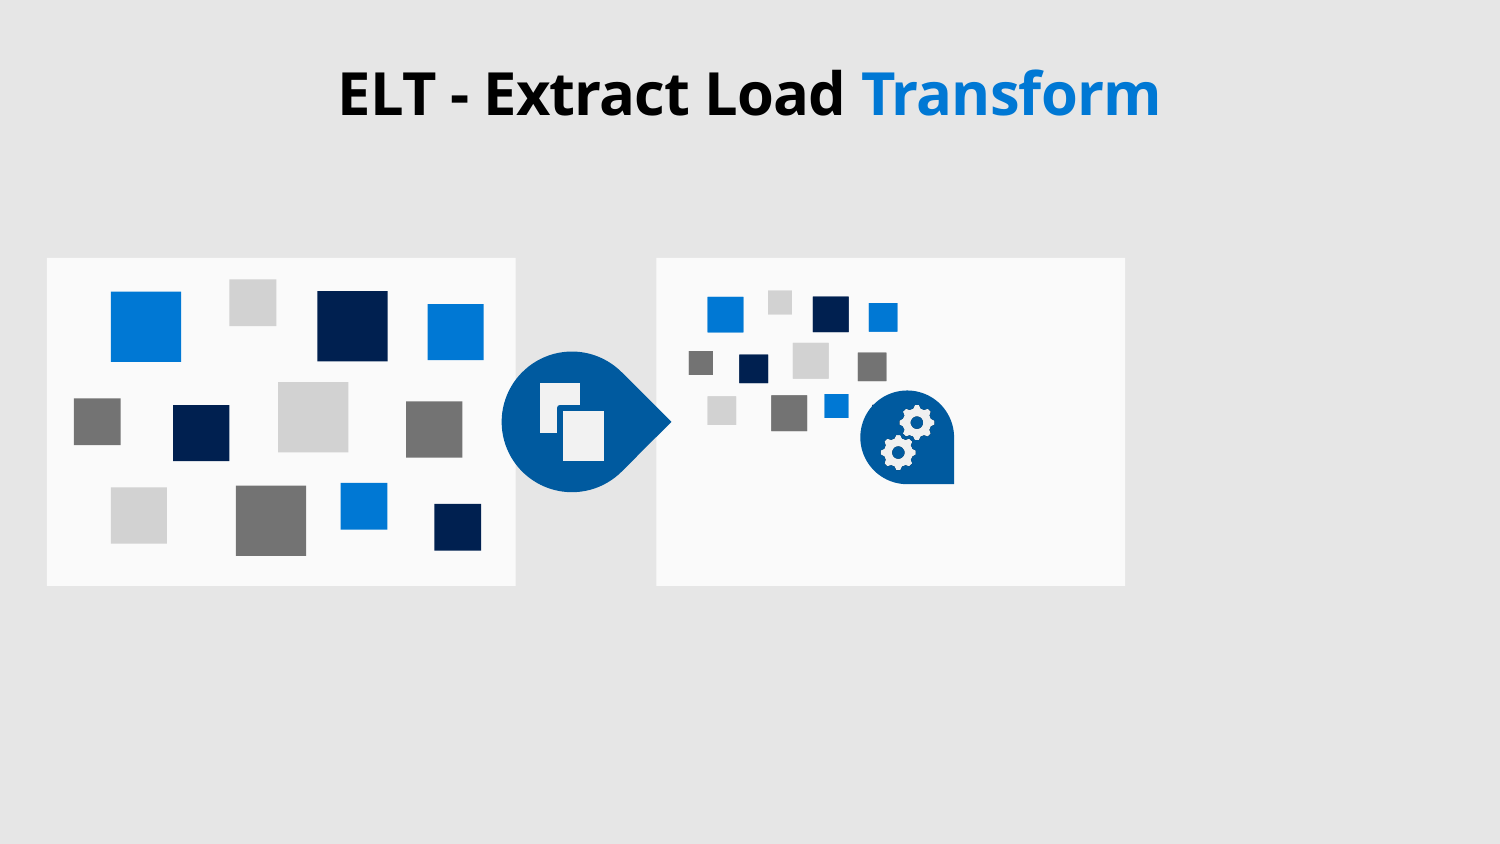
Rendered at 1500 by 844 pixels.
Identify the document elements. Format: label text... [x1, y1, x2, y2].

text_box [536, 379, 608, 465]
title ELT - Extract Load Transform [70, 56, 1430, 127]
text_box [516, 350, 673, 494]
text_box [655, 257, 1126, 587]
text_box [46, 257, 516, 587]
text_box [688, 290, 898, 432]
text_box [860, 390, 955, 485]
